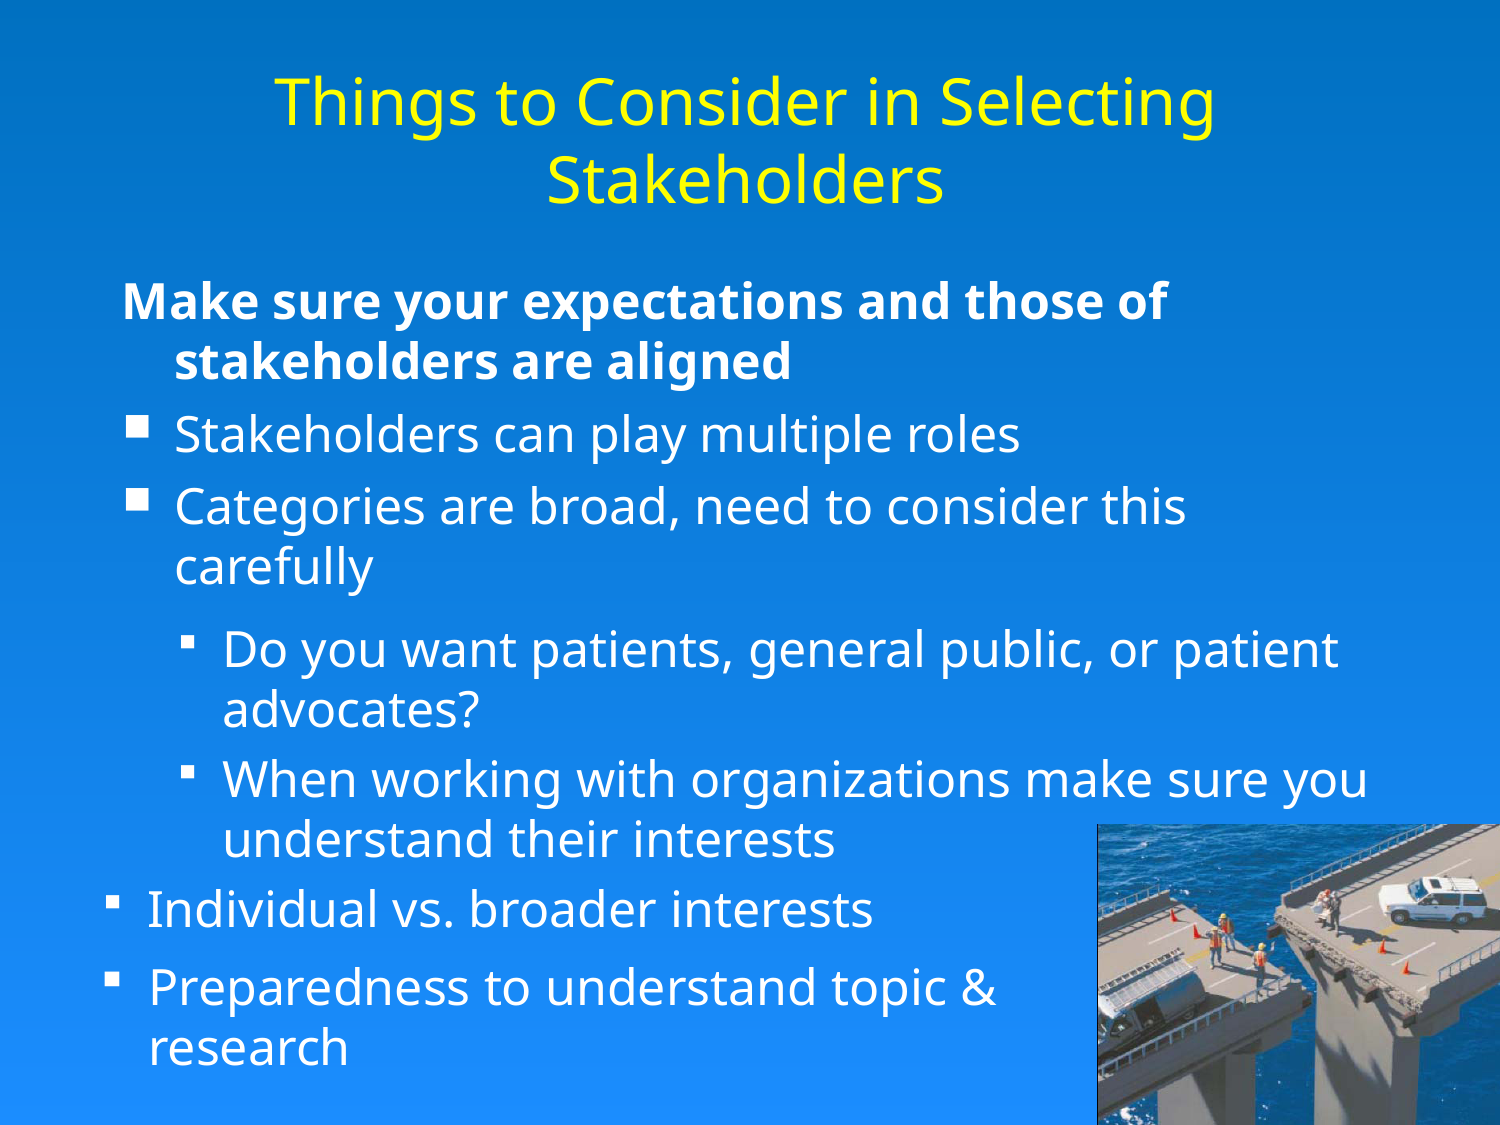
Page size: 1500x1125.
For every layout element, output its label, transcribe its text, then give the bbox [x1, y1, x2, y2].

text_box Preparedness to understand topic & research [85, 948, 1086, 1083]
title Things to Consider in Selecting Stakeholders [74, 52, 1418, 226]
text_box Make sure your expectations and those of stakeholders are aligned Stakeholders can play multiple roles Categories are broad, need to consider this carefully Do you want patients, general public, or patient advocates? When working with organizations make sure you understand their interests Individual vs. broader interests [87, 262, 1413, 938]
picture [1097, 824, 1500, 1125]
